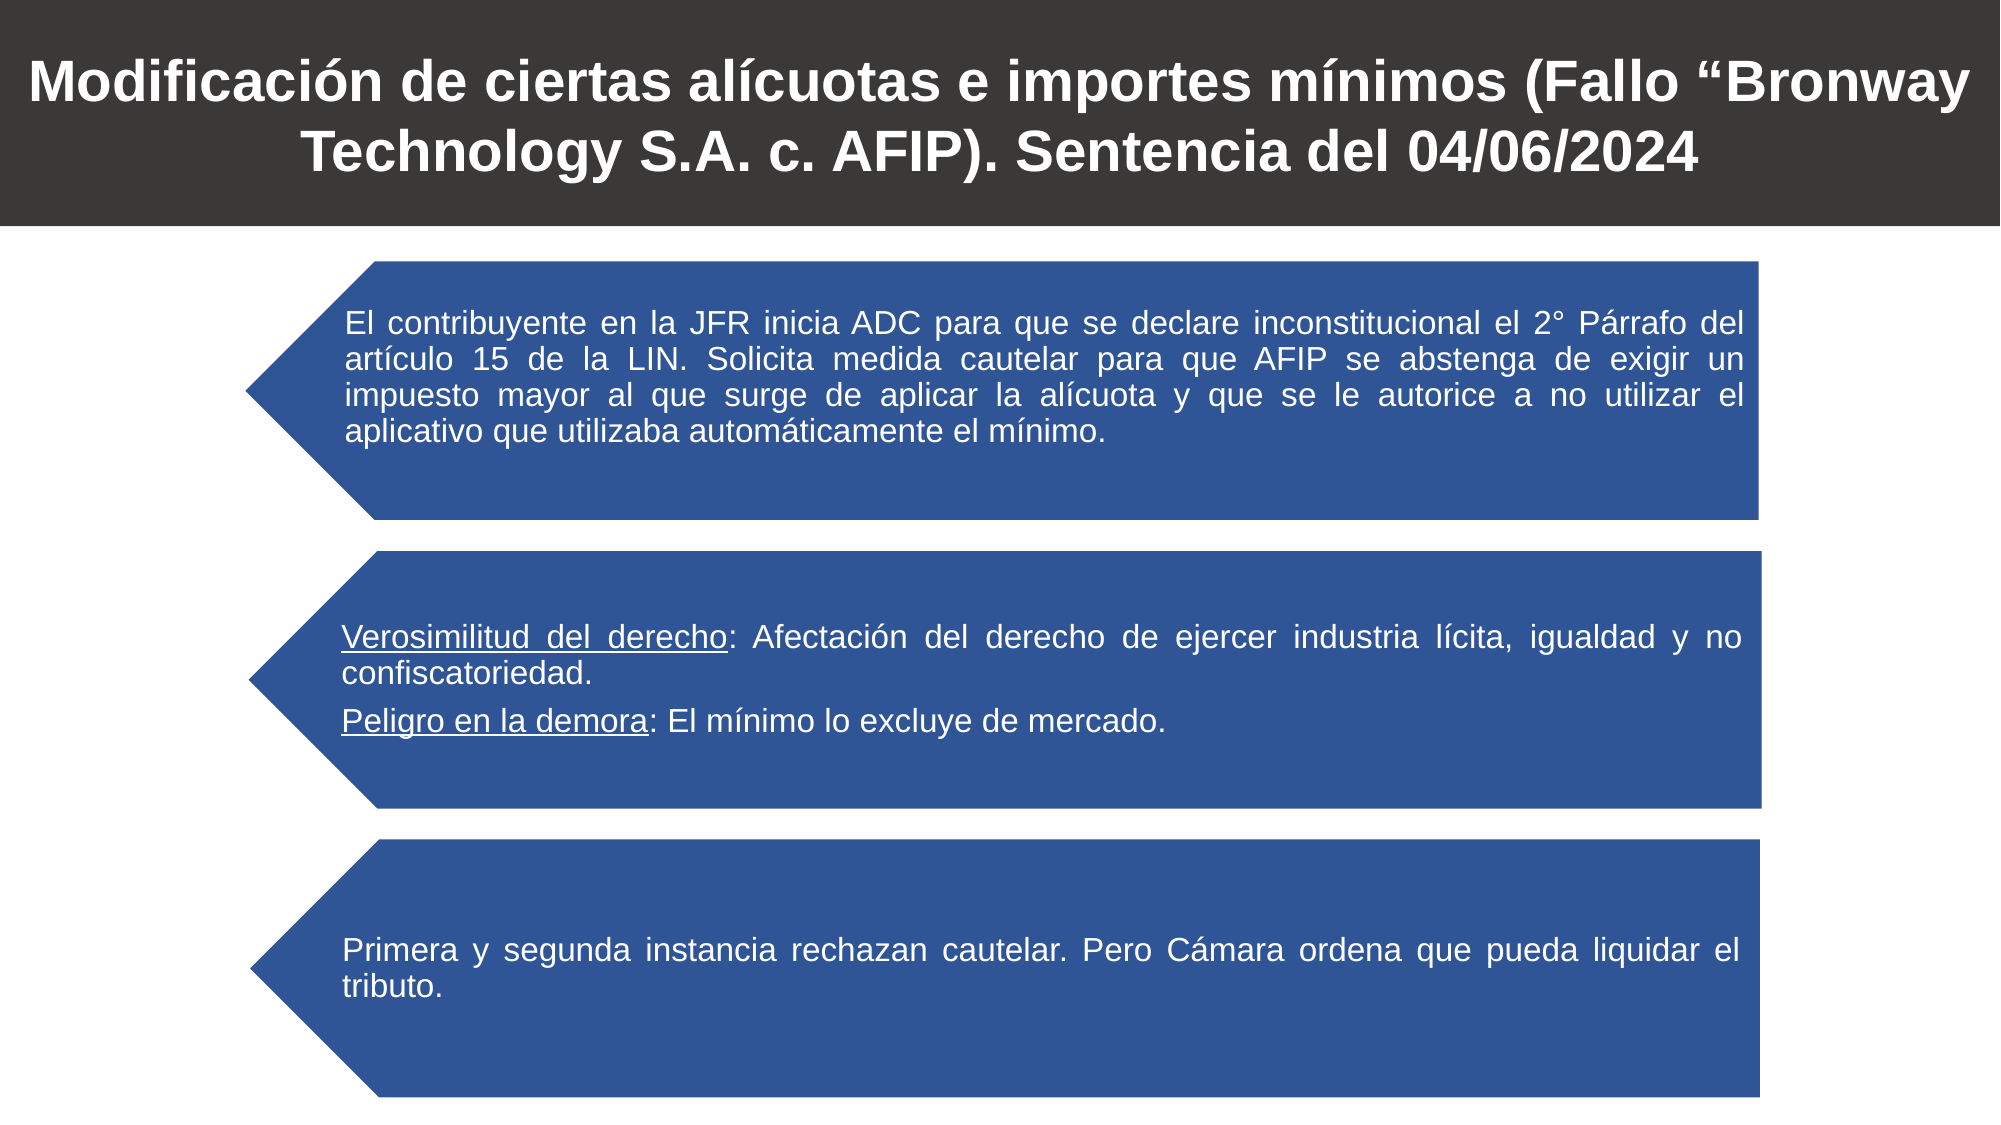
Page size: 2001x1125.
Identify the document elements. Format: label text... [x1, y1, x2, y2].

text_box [243, 226, 1766, 530]
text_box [246, 549, 1763, 810]
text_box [248, 838, 1762, 1099]
text_box Modificación de ciertas alícuotas e importes mínimos (Fallo “Bronway Technology S.A. c. AFIP). Sentencia del 04/06/2024 [0, 0, 2000, 227]
